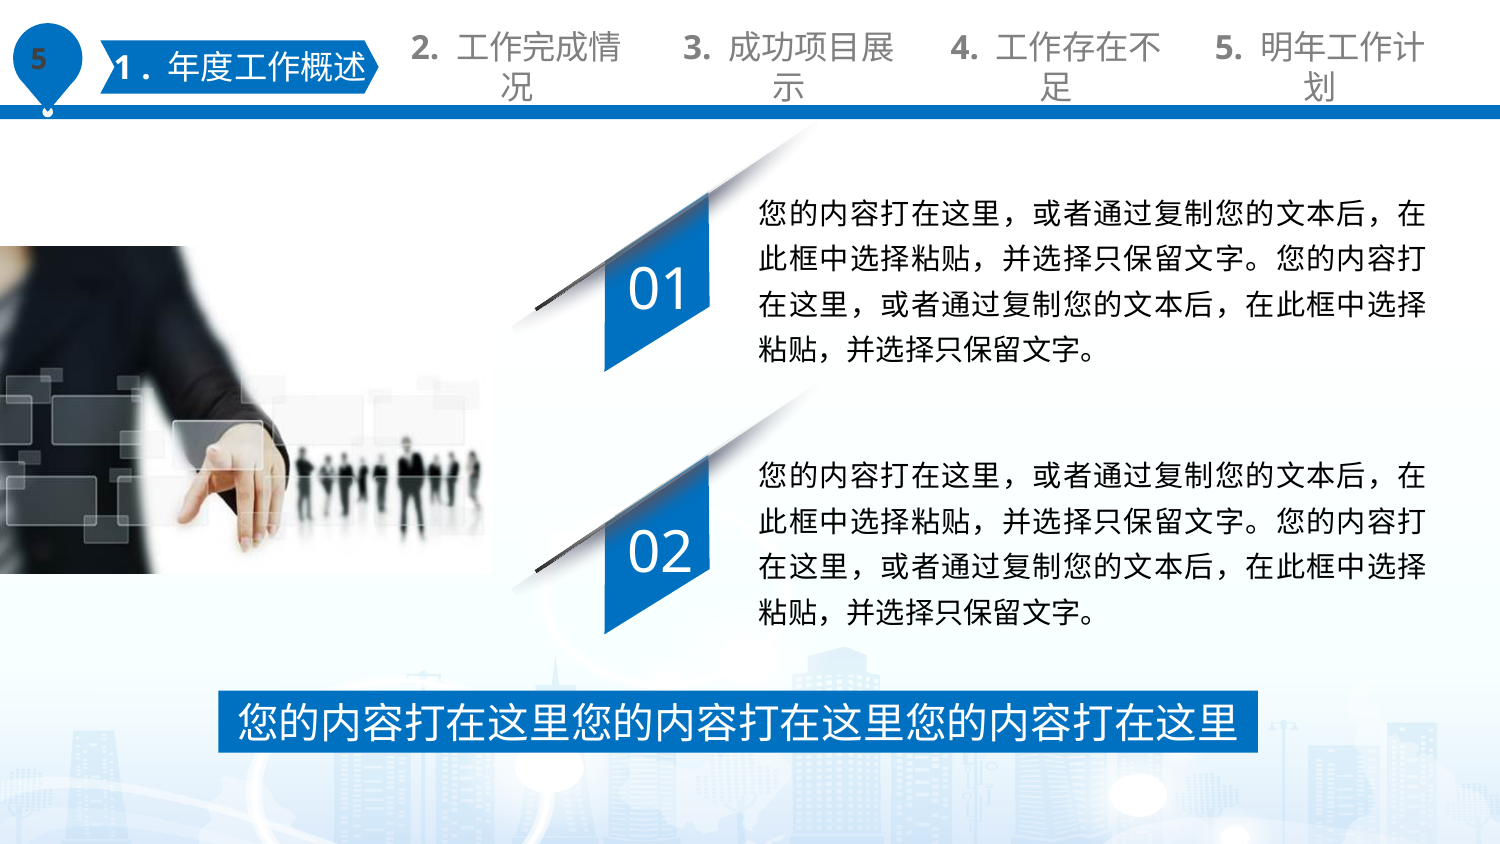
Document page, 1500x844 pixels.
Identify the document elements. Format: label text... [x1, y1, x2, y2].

text_box 5. 明年工作计划 [1205, 26, 1436, 107]
text_box 2. 工作完成情况 [401, 26, 632, 107]
picture [0, 0, 1500, 105]
text_box 您的内容打在这里您的内容打在这里您的内容打在这里 [216, 688, 1260, 755]
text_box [486, 454, 857, 635]
text_box [98, 38, 370, 46]
text_box 您的内容打在这里，或者通过复制您的文本后，在此框中选择粘贴，并选择只保留文字。您的内容打在这里，或者通过复制您的文本后，在此框中选择粘贴，并选择只保留文字。 [744, 177, 1443, 374]
text_box 3. 成功项目展示 [673, 26, 905, 107]
text_box 您的内容打在这里，或者通过复制您的文本后，在此框中选择粘贴，并选择只保留文字。您的内容打在这里，或者通过复制您的文本后，在此框中选择粘贴，并选择只保留文字。 [744, 439, 1443, 637]
text_box [0, 245, 494, 576]
text_box [0, 120, 1500, 844]
text_box 1 . 年度工作概述 [100, 46, 380, 87]
text_box [98, 87, 371, 96]
text_box 4. 工作存在不足 [941, 26, 1172, 107]
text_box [486, 191, 857, 373]
